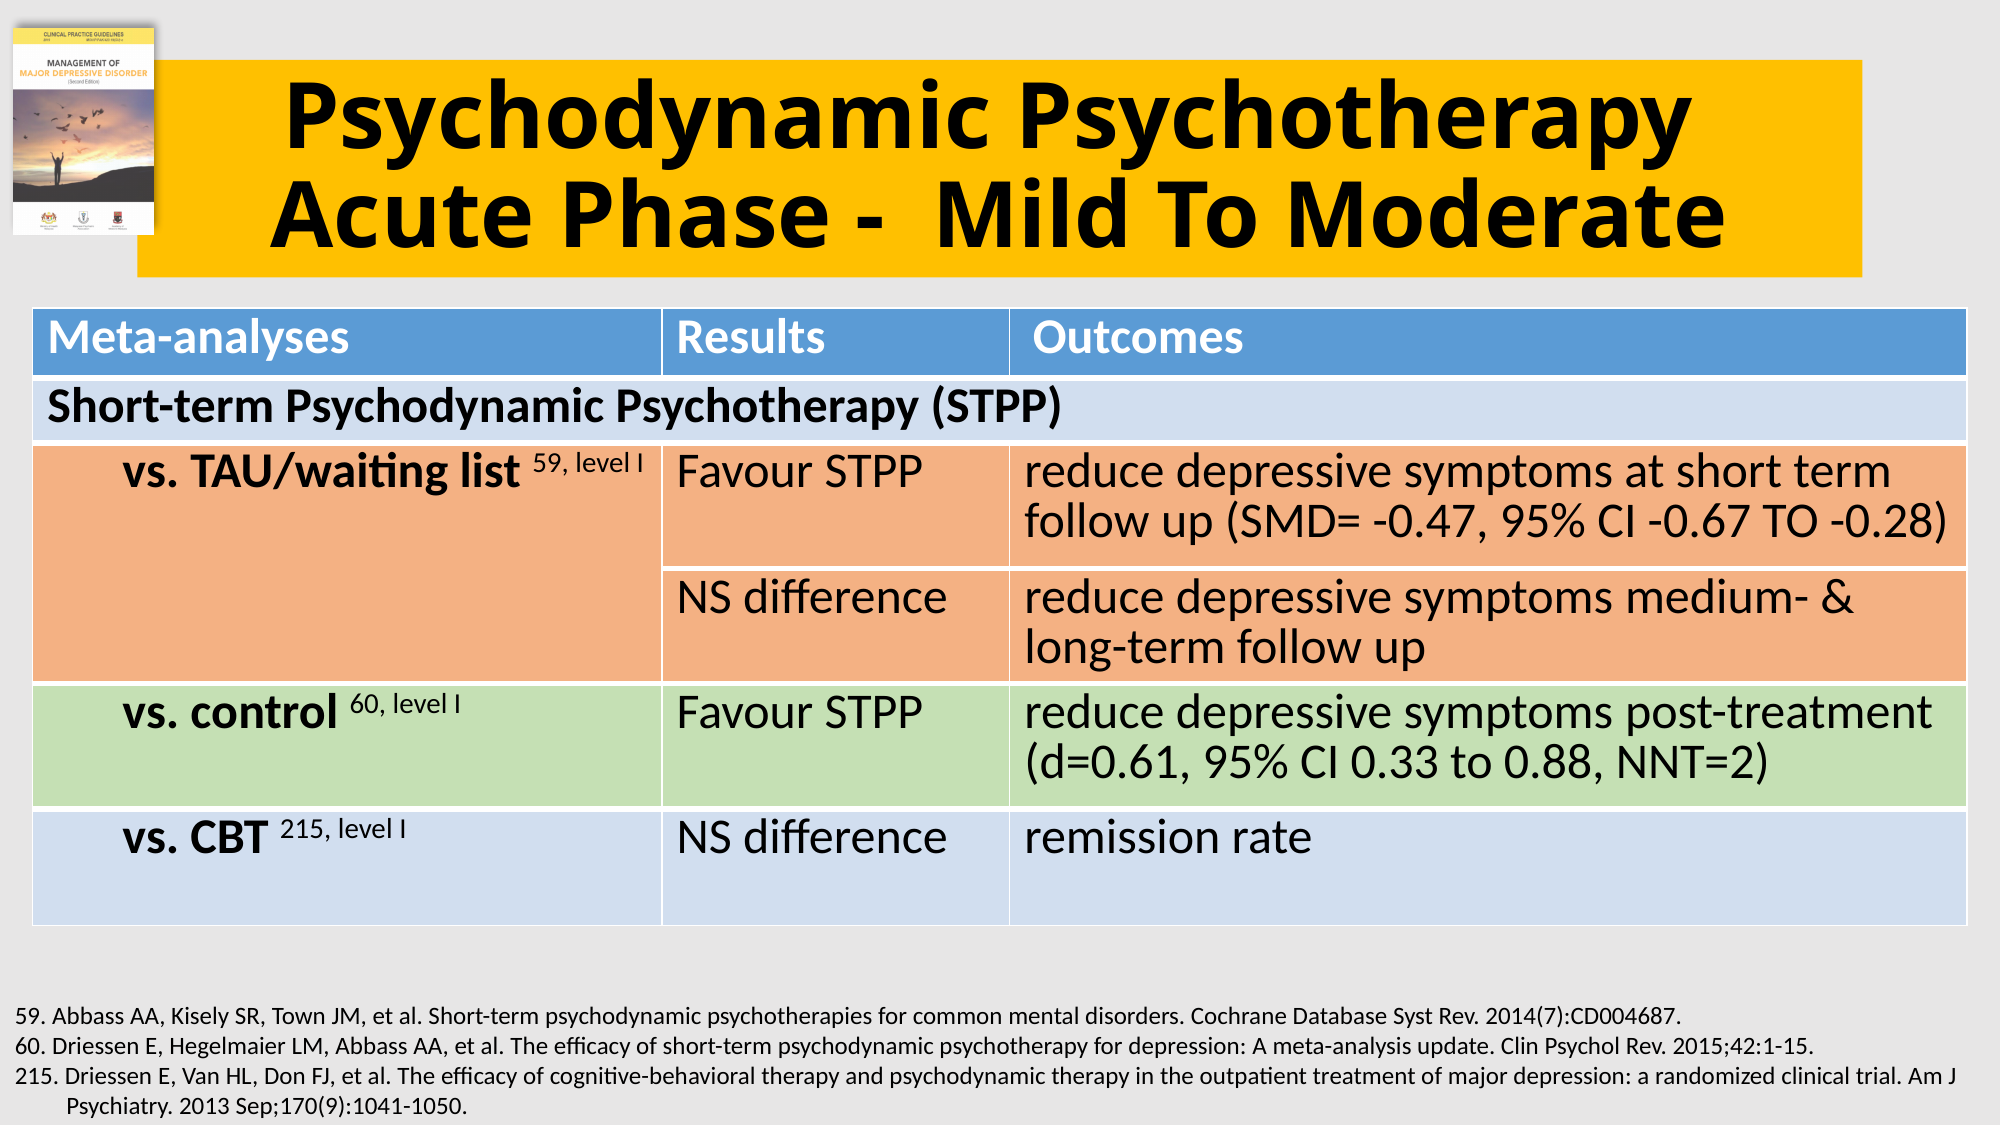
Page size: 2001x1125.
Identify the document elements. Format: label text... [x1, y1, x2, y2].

table_cell vs. TAU/waiting list 59, level I [33, 446, 661, 681]
table_cell reduce depressive symptoms medium- & long-term follow up [1010, 571, 1966, 681]
table_cell Short-term Psychodynamic Psychotherapy (STPP) [33, 381, 1966, 440]
table_cell NS difference [663, 812, 1009, 925]
table_header Results [663, 309, 1009, 375]
text_box 59. Abbass AA, Kisely SR, Town JM, et al. Short-term psychodynamic psychotherapies for common mental disorders. Cochrane Database Syst Rev. 2014(7):CD004687. 60. Driessen E, Hegelmaier LM, Abbass AA, et al. The efficacy of short-term psychodynamic psychotherapy for depression: A meta-analysis update. Clin Psychol Rev. 2015;42:1-15. 215. Driessen E, Van HL, Don FJ, et al. The efficacy of cognitive-behavioral therapy and psychodynamic therapy in the outpatient treatment of major depression: a randomized clinical trial. Am J Psychiatry. 2013 Sep;170(9):1041-1050. [0, 992, 2000, 1125]
title Psychodynamic Psychotherapy Acute Phase - Mild To Moderate [137, 59, 1863, 278]
table_cell vs. CBT 215, level I [33, 812, 661, 925]
table_header Meta-analyses [33, 309, 661, 375]
table_cell Favour STPP [663, 446, 1009, 566]
table_cell reduce depressive symptoms post-treatment (d=0.61, 95% CI 0.33 to 0.88, NNT=2) [1010, 686, 1966, 806]
table_cell Favour STPP [663, 686, 1009, 806]
table_cell reduce depressive symptoms at short term follow up (SMD= -0.47, 95% CI -0.67 TO -0.28) [1010, 446, 1966, 566]
table_cell vs. control 60, level I [33, 686, 661, 806]
table_cell NS difference [663, 571, 1009, 681]
picture [13, 28, 154, 235]
table_header Outcomes [1010, 309, 1966, 375]
table_cell remission rate [1010, 812, 1966, 925]
